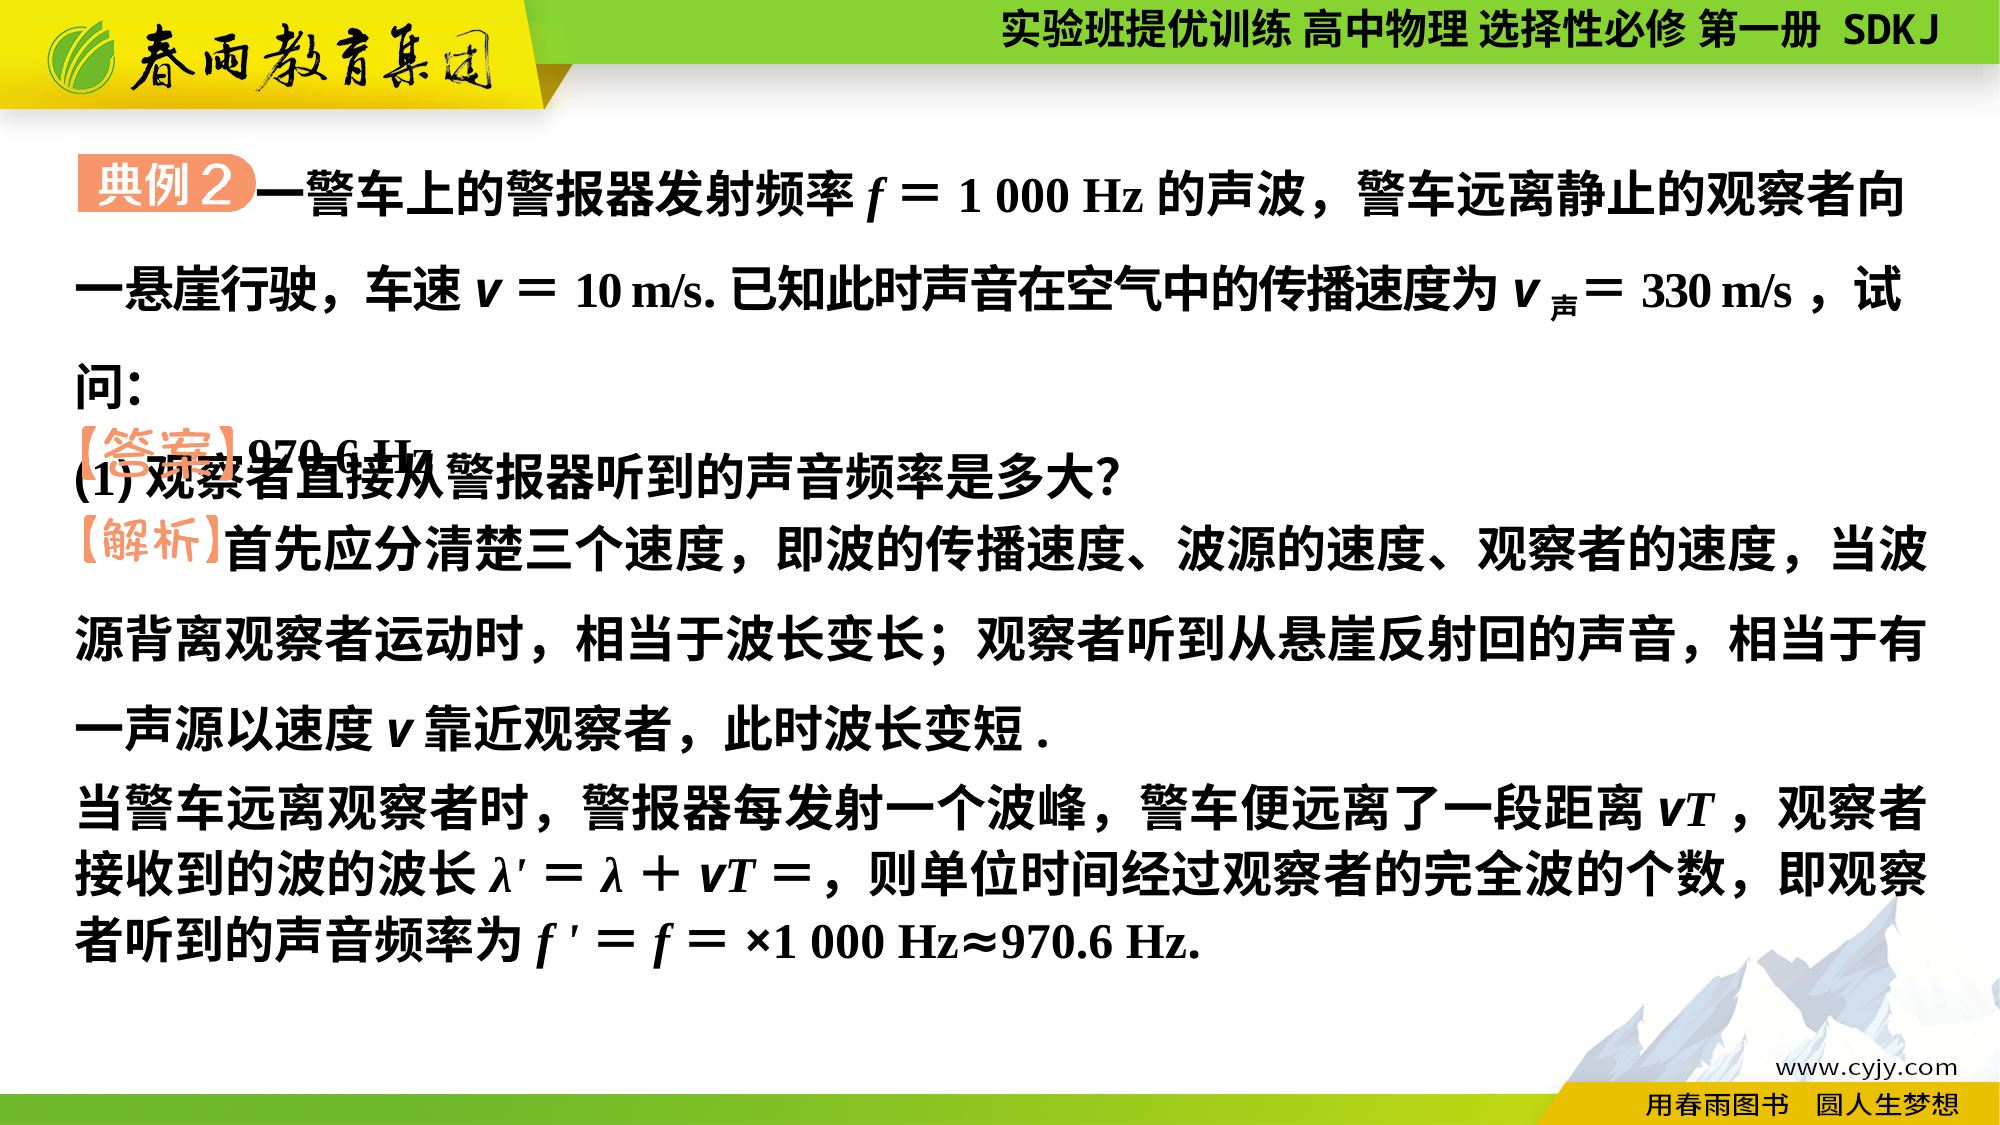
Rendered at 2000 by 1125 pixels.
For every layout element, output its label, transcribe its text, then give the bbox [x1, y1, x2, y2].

picture [0, 0, 2000, 1125]
text_box 970.6 Hz [233, 415, 449, 479]
text_box 首先应分清楚三个速度，即波的传播速度、波源的速度、观察者的速度，当波源背离观察者运动时，相当于波长变长；观察者听到从悬崖反射回的声音，相当于有一声源以速度v靠近观察者，此时波长变短. [59, 479, 1944, 765]
list 一警车上的警报器发射频率f＝1 000 Hz的声波，警车远离静止的观察者向一悬崖行驶，车速v＝10 m/s.已知此时声音在空气中的传播速度为v声＝330 m/s，试问： (1)观察者直接从警报器听到的声音频率是多大？ [59, 125, 1944, 414]
